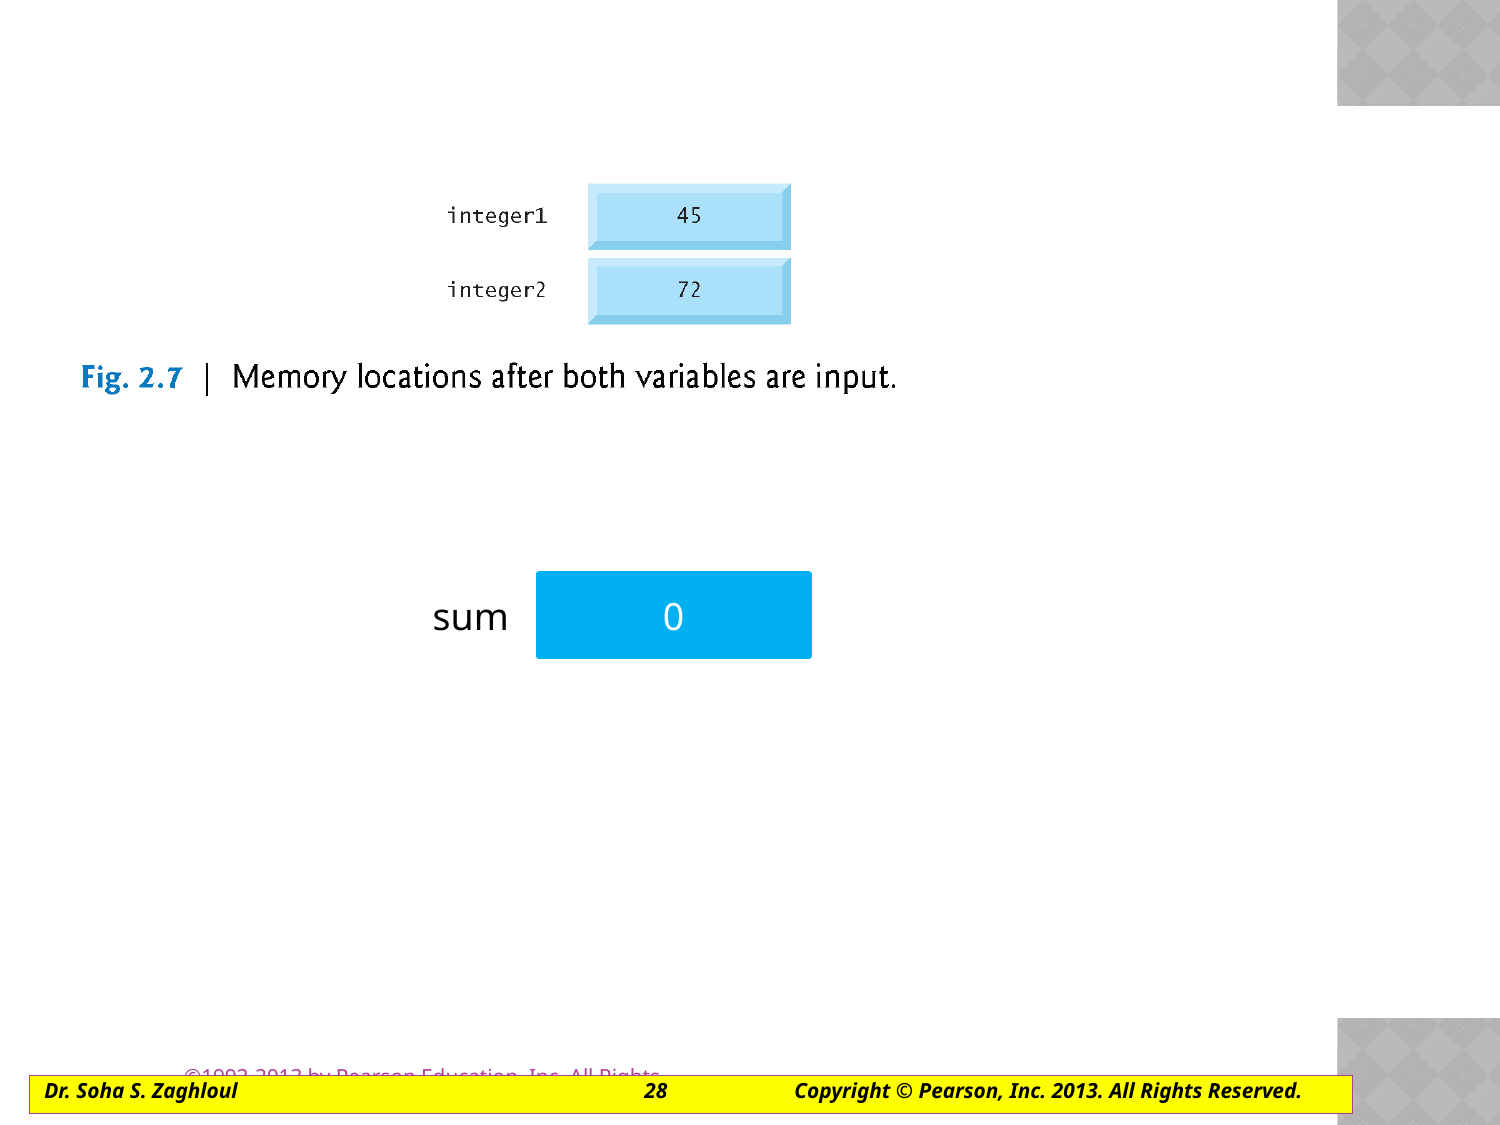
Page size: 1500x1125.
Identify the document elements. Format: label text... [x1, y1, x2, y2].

picture [0, 106, 1500, 1019]
text_box Dr. Soha S. Zaghloul 28 Copyright © Pearson, Inc. 2013. All Rights Reserved. [29, 1075, 1353, 1114]
